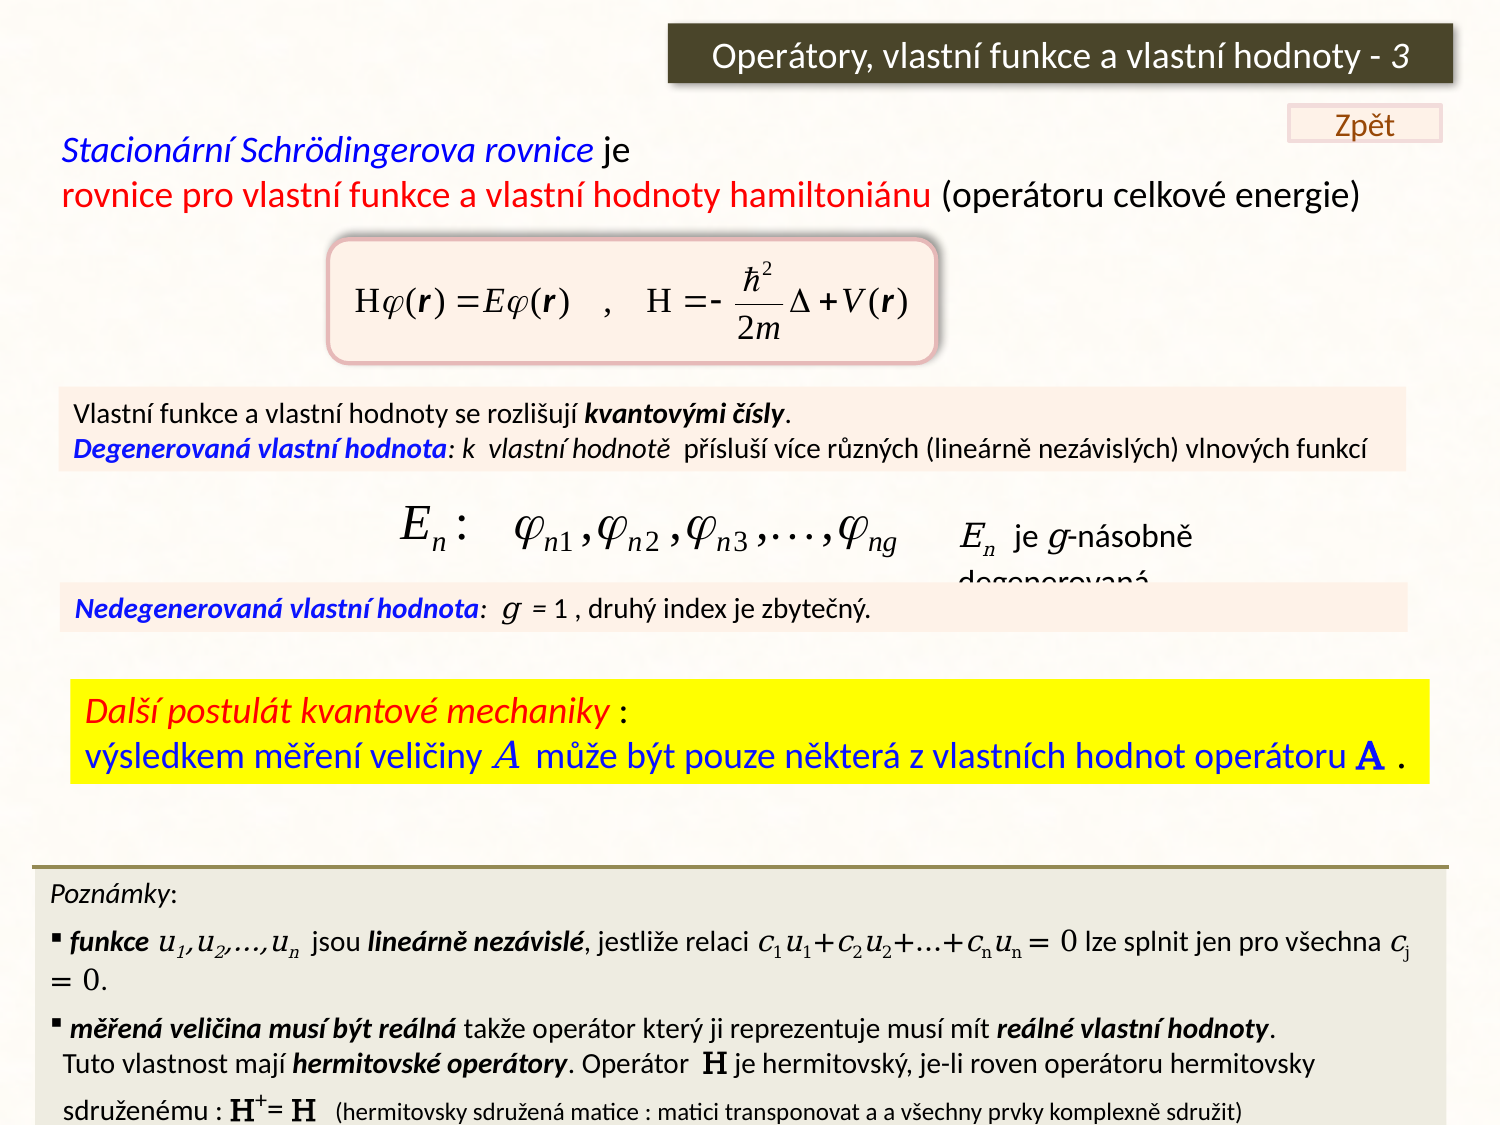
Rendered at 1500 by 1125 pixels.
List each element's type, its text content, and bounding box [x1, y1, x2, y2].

text_box Operátory, vlastní funkce a vlastní hodnoty - 3 [667, 23, 1454, 84]
text_box Další postulát kvantové mechaniky : výsledkem měření veličiny A může být pouze některá z vlastních hodnot operátoru A . [70, 679, 1430, 784]
text_box Stacionární Schrödingerova rovnice je rovnice pro vlastní funkce a vlastní hodnoty hamiltoniánu (operátoru celkové energie) [46, 117, 1442, 222]
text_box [31, 866, 1450, 1090]
text_box Vlastní funkce a vlastní hodnoty se rozlišují kvantovými čísly. Degenerovaná vlastní hodnota: k vlastní hodnotě přísluší více různých (lineárně nezávislých) vlnových funkcí [58, 386, 1407, 472]
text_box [327, 238, 937, 364]
text_box Nedegenerovaná vlastní hodnota: g = 1 , druhý index je zbytečný. [59, 582, 1408, 632]
slide_number 38 [1074, 1099, 1425, 1103]
text_box En je g-násobně degenerovaná [943, 506, 1407, 582]
text_box Zpět [1287, 103, 1443, 143]
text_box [391, 488, 908, 569]
